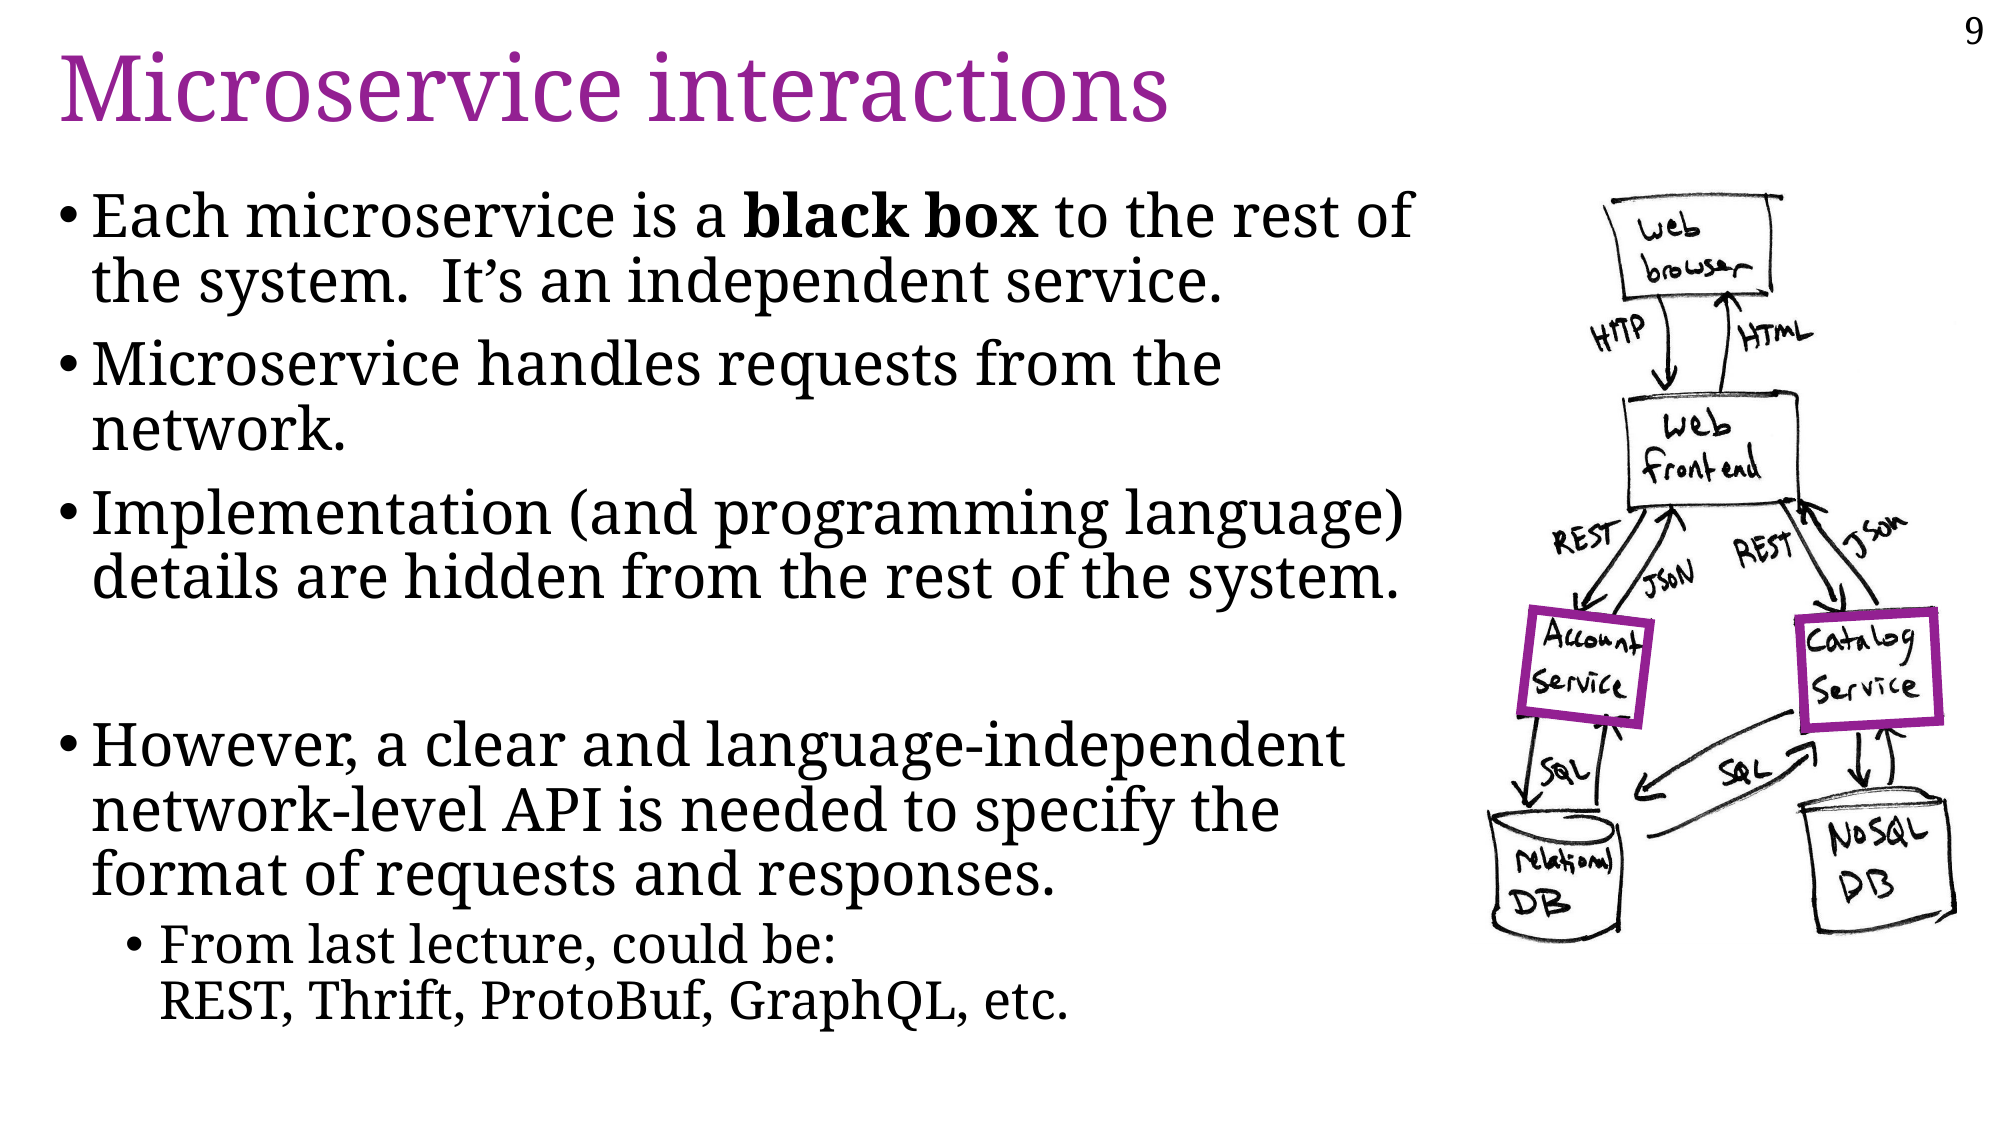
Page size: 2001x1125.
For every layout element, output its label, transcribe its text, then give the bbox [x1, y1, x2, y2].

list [1469, 181, 1957, 944]
list Each microservice is a black box to the rest of the system. It’s an independent service. Microservice handles requests from the network. Implementation (and programming language) details are hidden from the rest of the system. However, a clear and language-independent network-level API is needed to specify the format of requests and responses. From last lecture, could be: REST, Thrift, ProtoBuf, GraphQL, etc. [43, 177, 1432, 1101]
title Microservice interactions [43, 25, 1953, 158]
text_box 9 [1901, 0, 2000, 60]
